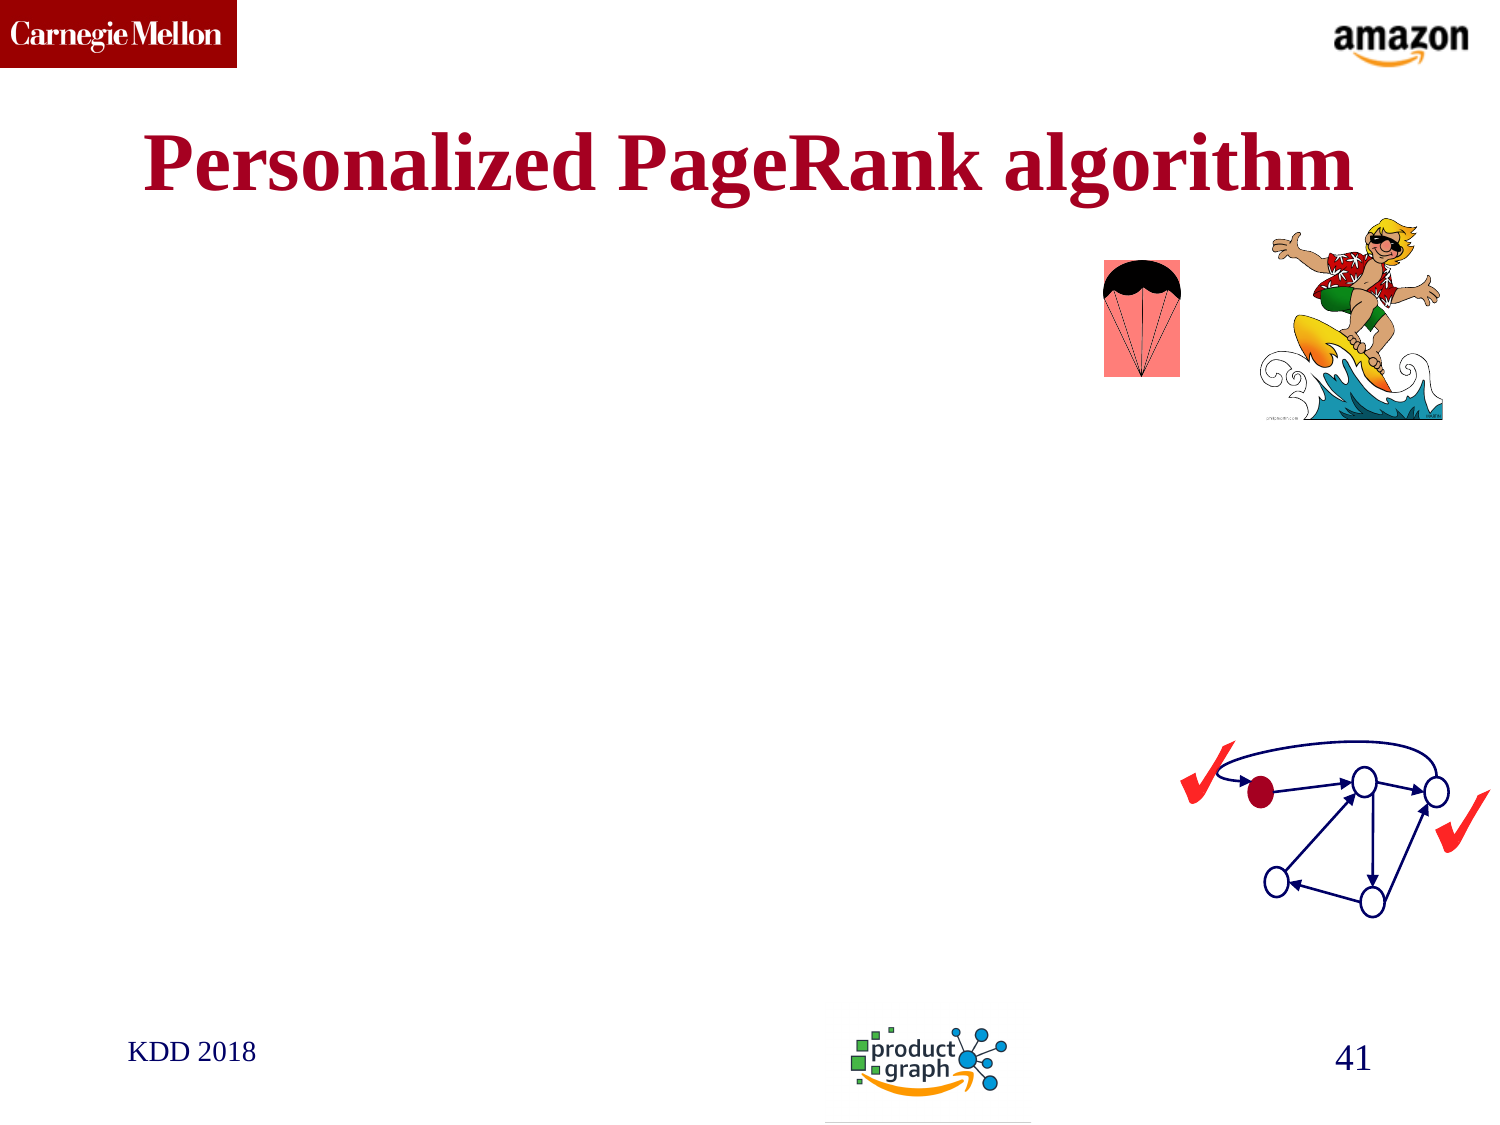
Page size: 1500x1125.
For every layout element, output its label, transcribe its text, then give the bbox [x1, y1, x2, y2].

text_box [1248, 766, 1449, 918]
picture [1180, 740, 1236, 805]
picture [1103, 259, 1181, 377]
picture [0, 0, 237, 68]
picture [1435, 789, 1491, 854]
title Personalized PageRank algorithm [112, 99, 1388, 213]
slide_number 41 [1074, 1024, 1388, 1101]
picture [1256, 212, 1449, 425]
picture [1322, 4, 1484, 88]
slide_number KDD 2018 [112, 1024, 426, 1101]
